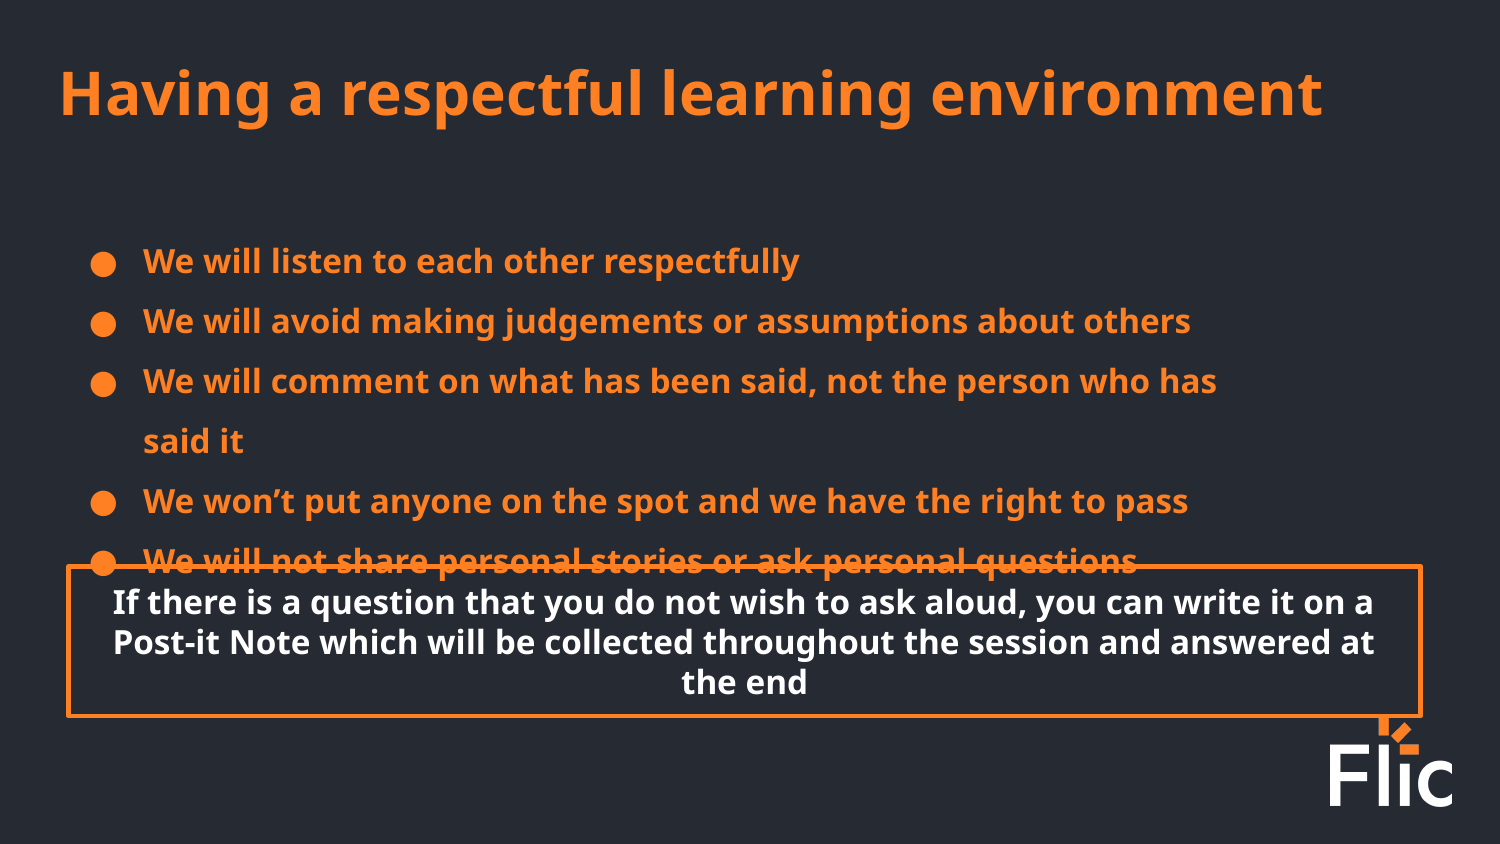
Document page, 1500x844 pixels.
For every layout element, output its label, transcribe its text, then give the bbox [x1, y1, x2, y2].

text_box We will listen to each other respectfully We will avoid making judgements or assumptions about others We will comment on what has been said, not the person who has said it We won’t put anyone on the spot and we have the right to pass We will not share personal stories or ask personal questions [53, 205, 1307, 595]
text_box Having a respectful learning environment [59, 44, 1377, 173]
picture [1330, 716, 1452, 807]
text_box If there is a question that you do not wish to ask aloud, you can write it on a Post-it Note which will be collected throughout the session and answered at the end [68, 566, 1421, 716]
